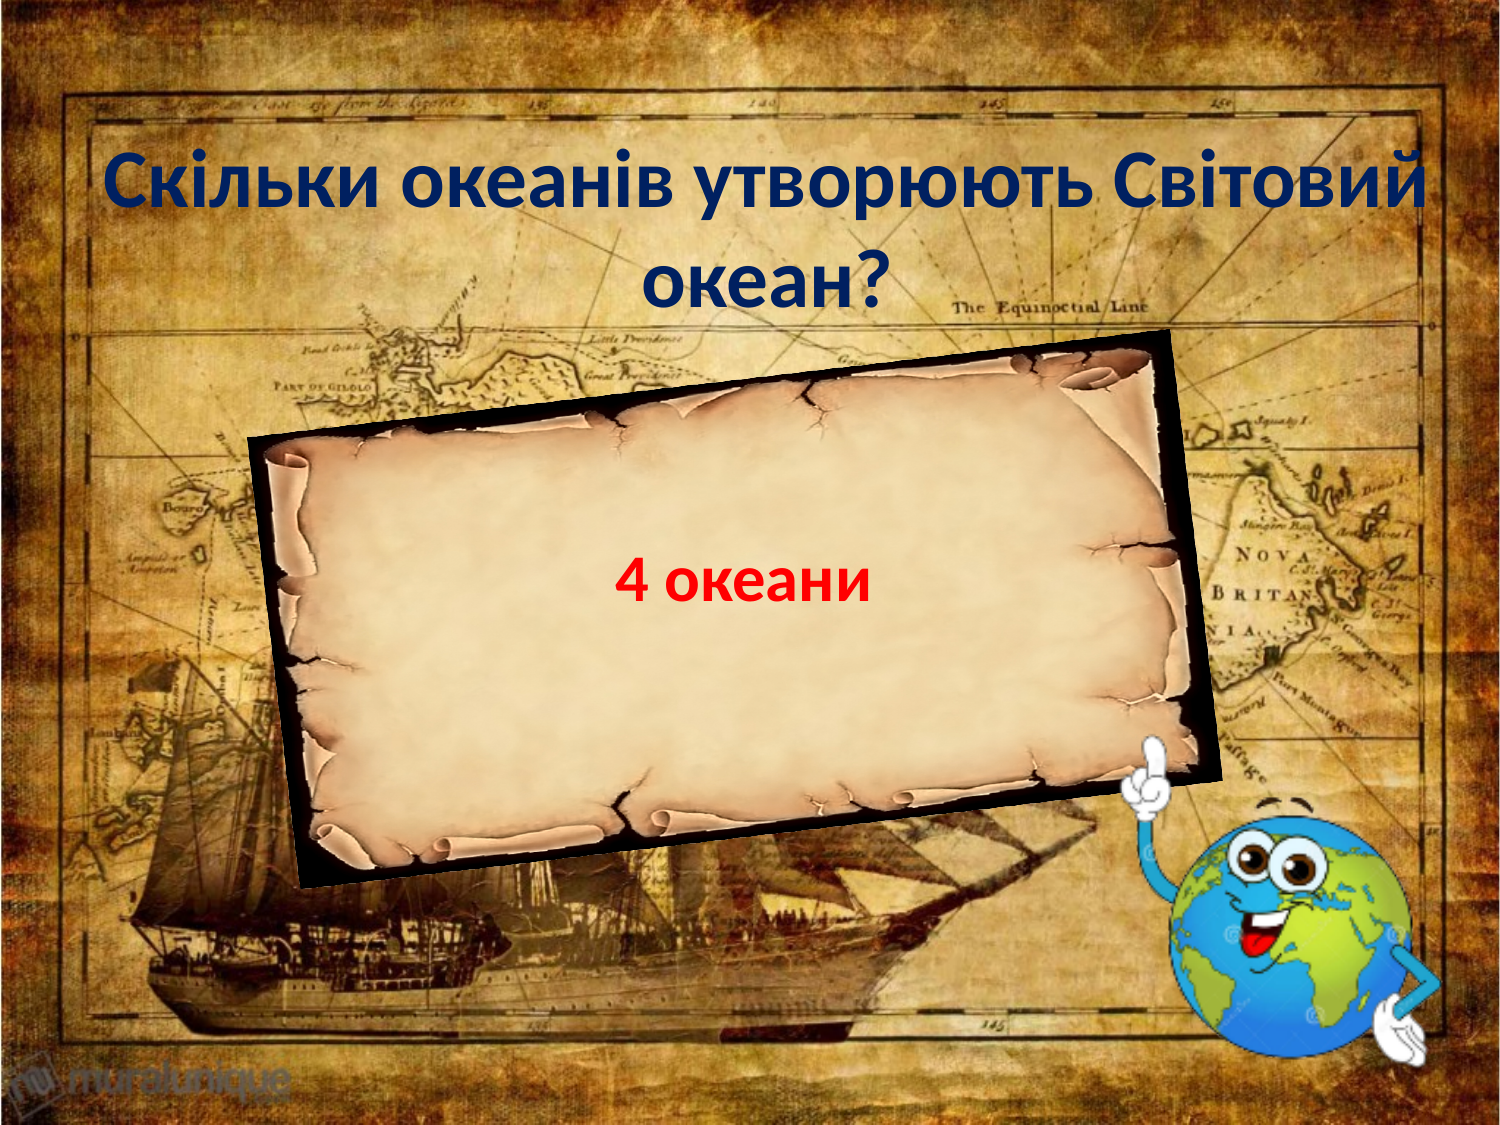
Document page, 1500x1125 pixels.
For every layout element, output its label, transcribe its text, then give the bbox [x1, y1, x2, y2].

text_box Скільки океанів утворюють Світовий океан? [35, 117, 1500, 332]
picture [0, 0, 1500, 1125]
